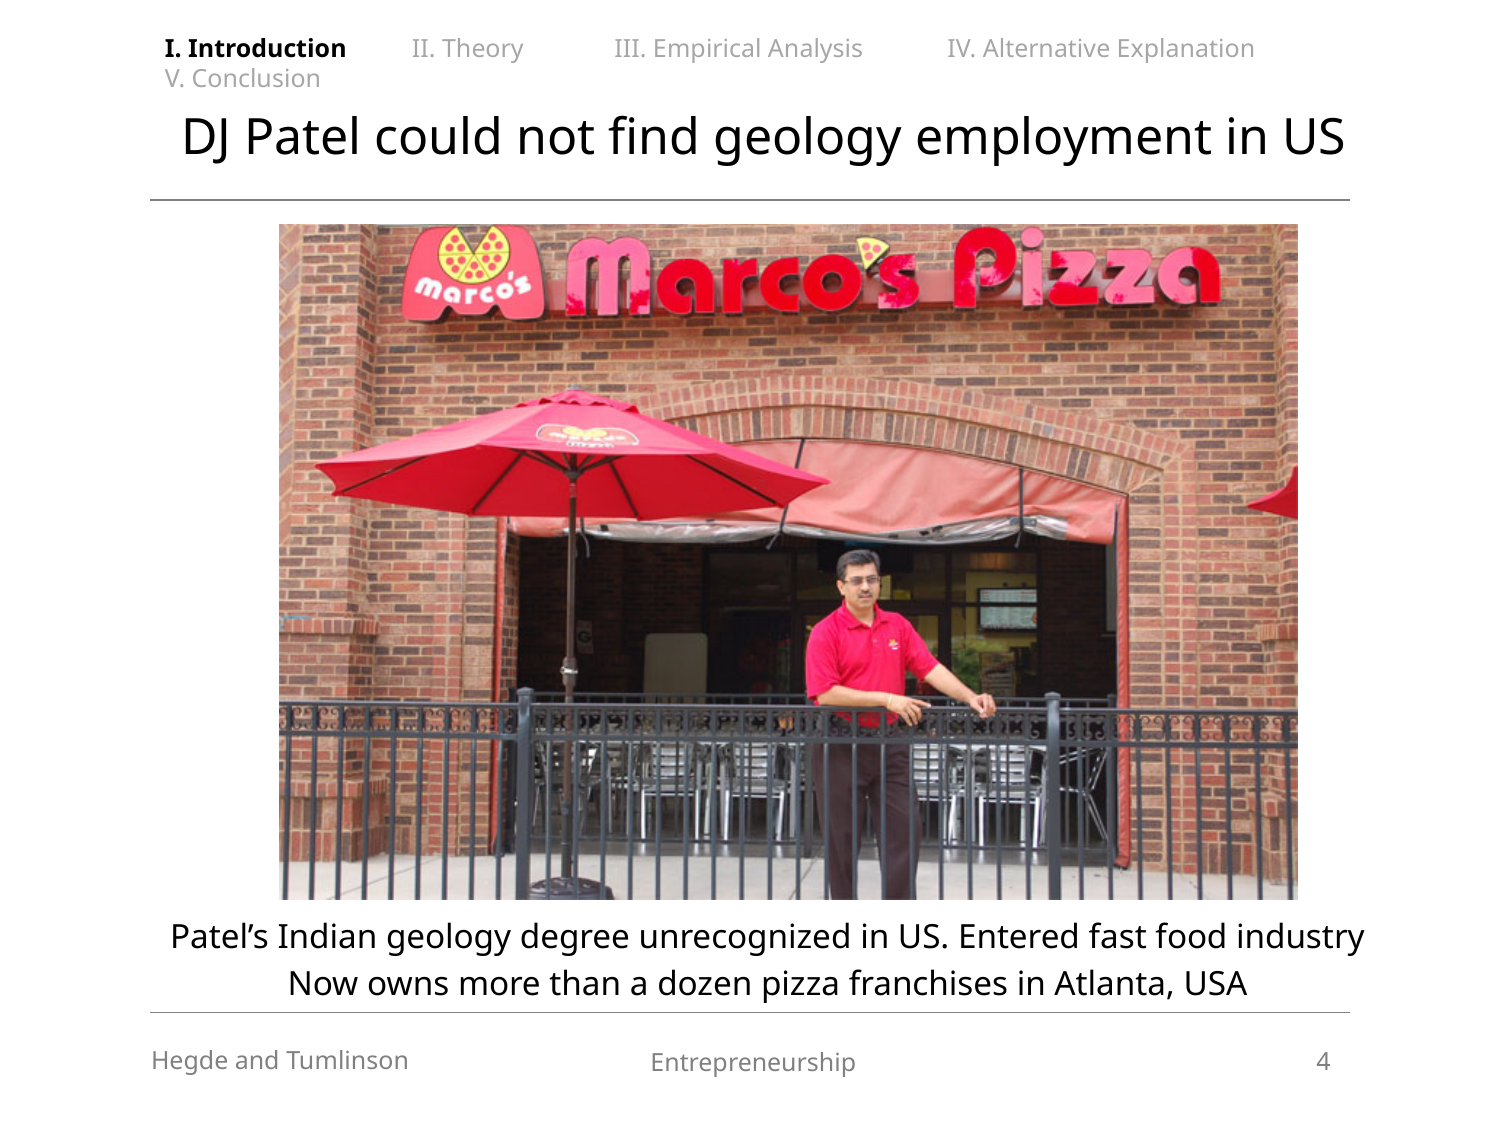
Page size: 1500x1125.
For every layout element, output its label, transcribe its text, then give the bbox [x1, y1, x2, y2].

text_box I. Introduction II. Theory III. Empirical Analysis IV. Alternative Explanation V. Conclusion [149, 24, 1350, 100]
slide_number 4 [1233, 1032, 1346, 1093]
text_box Hegde and Tumlinson [136, 1037, 425, 1083]
title DJ Patel could not find geology employment in US [126, 40, 1402, 228]
text_box Entrepreneurship [635, 1039, 872, 1084]
list Patel’s Indian geology degree unrecognized in US. Entered fast food industry Now owns more than a dozen pizza franchises in Atlanta, USA [150, 907, 1387, 1013]
picture [278, 224, 1298, 900]
